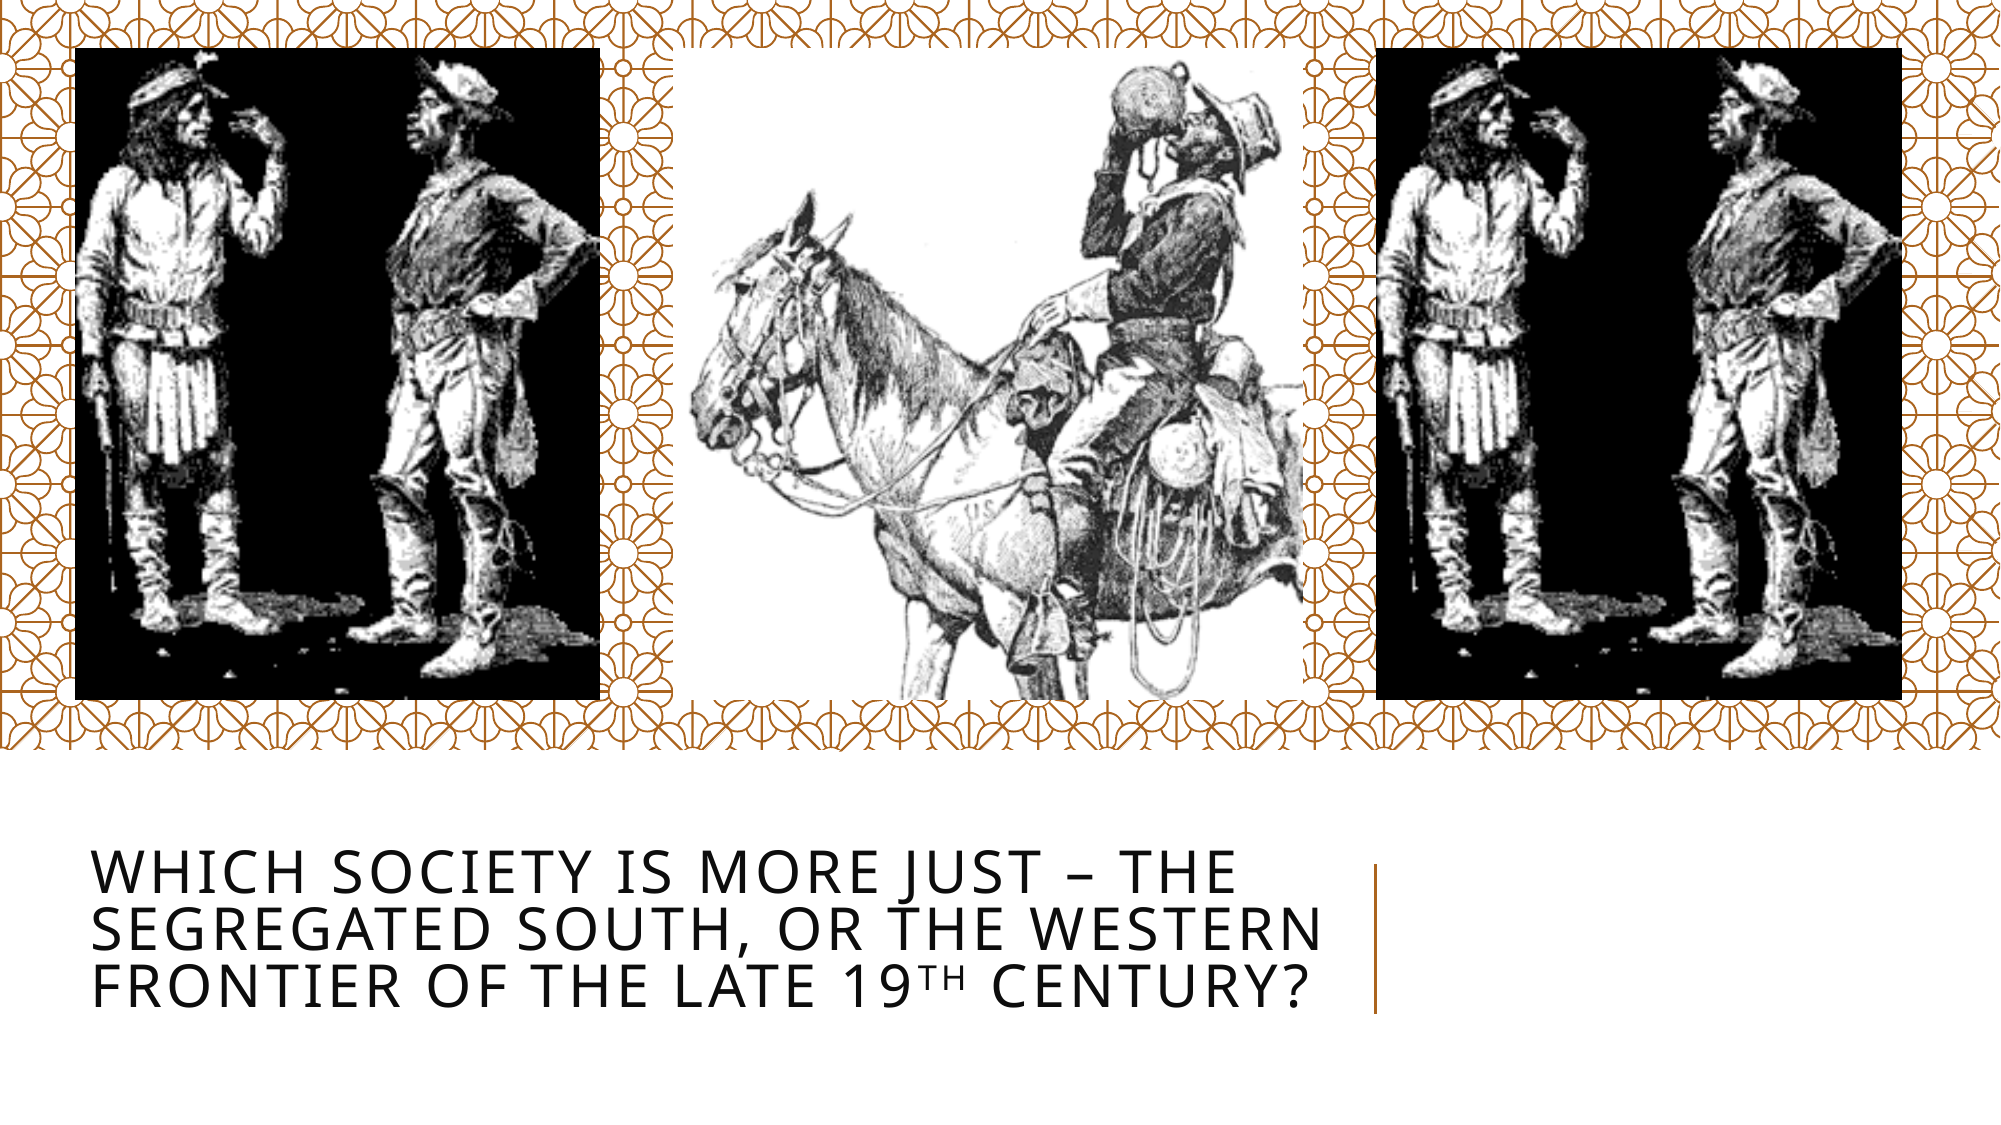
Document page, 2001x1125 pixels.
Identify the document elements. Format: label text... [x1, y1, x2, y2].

picture [74, 48, 601, 700]
picture [1375, 48, 1902, 700]
picture [673, 48, 1303, 700]
title Which society is more Just – the Segregated South, or the Western Frontier of the late 19th Century? [75, 813, 1350, 1054]
